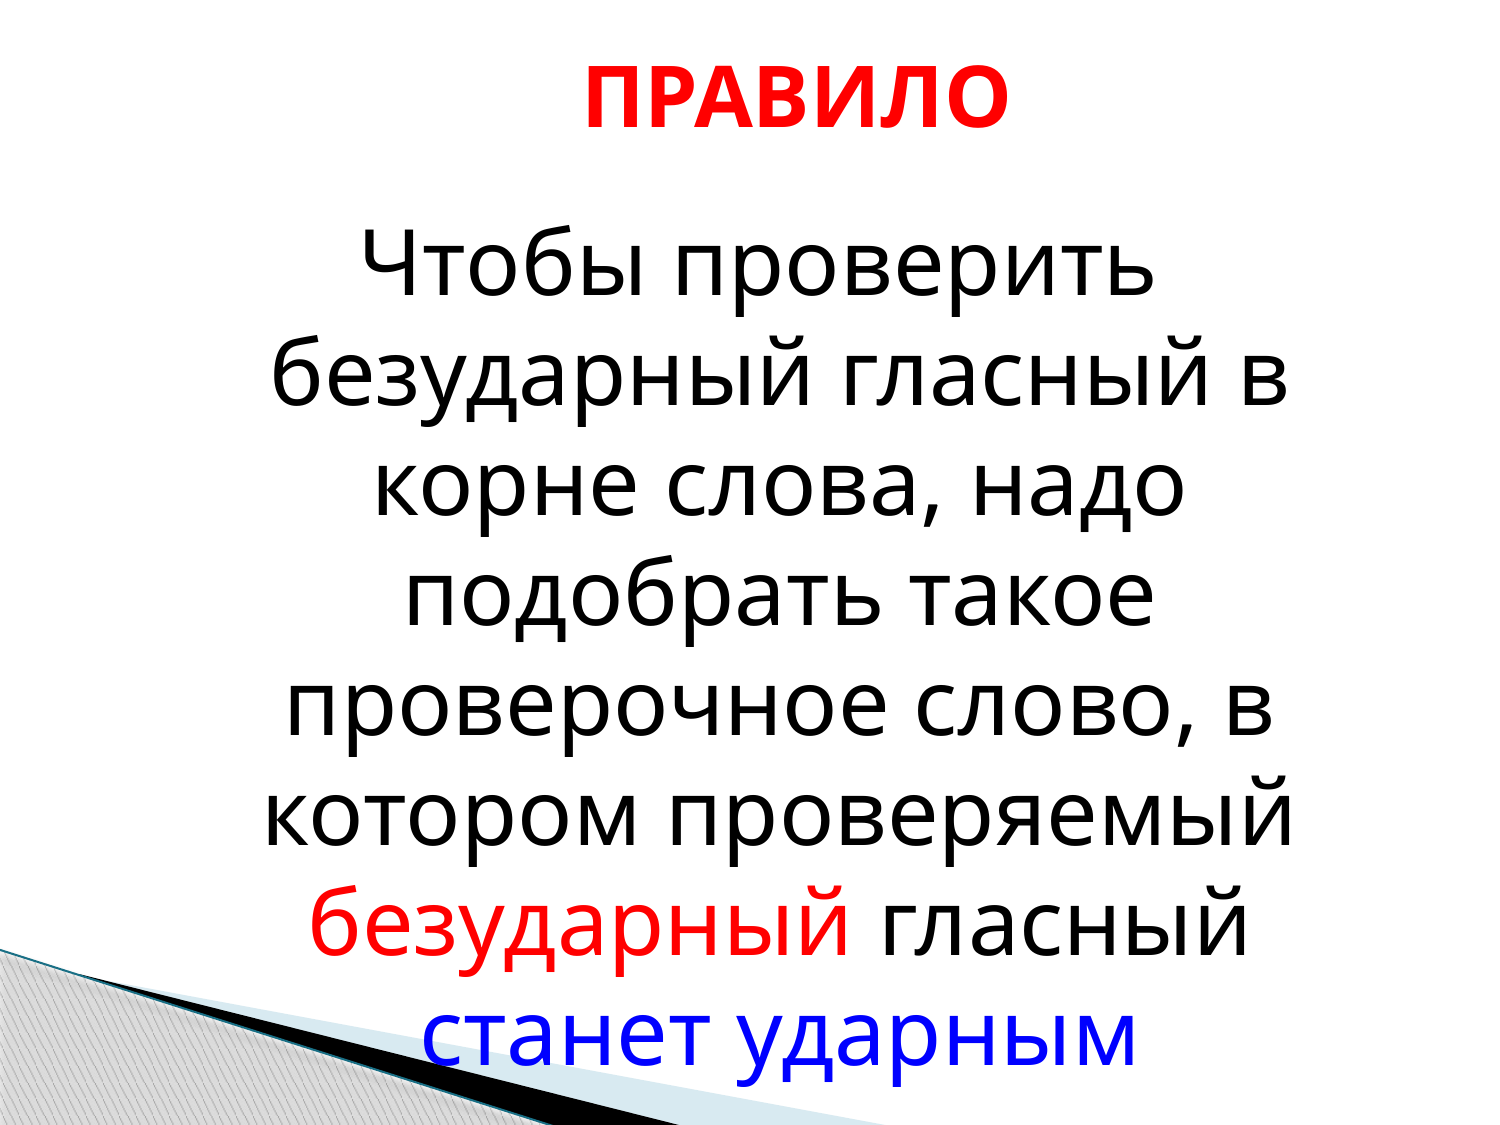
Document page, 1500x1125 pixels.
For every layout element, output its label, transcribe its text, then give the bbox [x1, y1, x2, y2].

title ПРАВИЛО [76, 0, 1427, 188]
list Чтобы проверить безударный гласный в корне слова, надо подобрать такое проверочное слово, в котором проверяемый безударный гласный станет ударным [75, 196, 1425, 1005]
